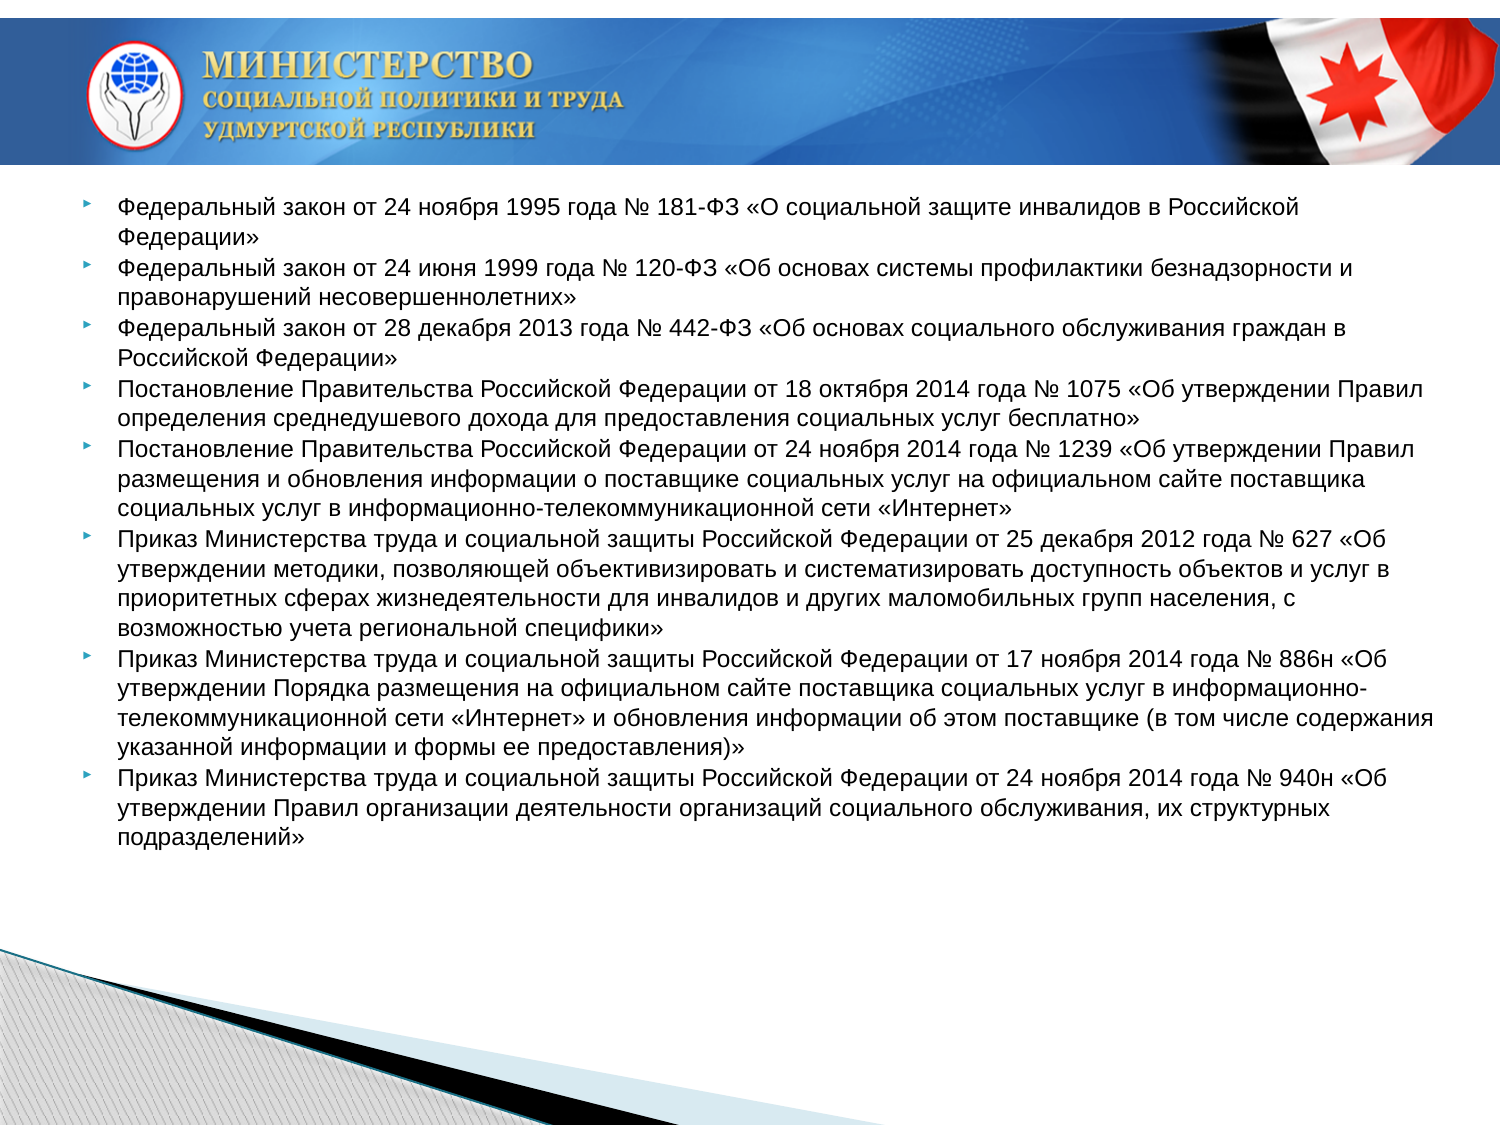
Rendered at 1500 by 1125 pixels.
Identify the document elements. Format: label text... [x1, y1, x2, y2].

list Федеральный закон от 24 ноября 1995 года № 181-ФЗ «О социальной защите инвалидов в Российской Федерации» Федеральный закон от 24 июня 1999 года № 120-ФЗ «Об основах системы профилактики безнадзорности и правонарушений несовершеннолетних» Федеральный закон от 28 декабря 2013 года № 442-ФЗ «Об основах социального обслуживания граждан в Российской Федерации» Постановление Правительства Российской Федерации от 18 октября 2014 года № 1075 «Об утверждении Правил определения среднедушевого дохода для предоставления социальных услуг бесплатно» Постановление Правительства Российской Федерации от 24 ноября 2014 года № 1239 «Об утверждении Правил размещения и обновления информации о поставщике социальных услуг на официальном сайте поставщика социальных услуг в информационно-телекоммуникационной сети «Интернет» Приказ Министерства труда и социальной защиты Российской Федерации от 25 декабря 2012 года № 627 «Об утверждении методики, позволяющей объективизировать и систематизировать доступность объектов и услуг в приоритетных сферах жизнедеятельности для инвалидов и других маломобильных групп населения, с возможностью учета региональной специфики» Приказ Министерства труда и социальной защиты Российской Федерации от 17 ноября 2014 года № 886н «Об утверждении Порядка размещения на официальном сайте поставщика социальных услуг в информационно-телекоммуникационной сети «Интернет» и обновления информации об этом поставщике (в том числе содержания указанной информации и формы ее предоставления)» Приказ Министерства труда и социальной защиты Российской Федерации от 24 ноября 2014 года № 940н «Об утверждении Правил организации деятельности организаций социального обслуживания, их структурных подразделений» [52, 183, 1459, 967]
picture [0, 18, 1500, 165]
